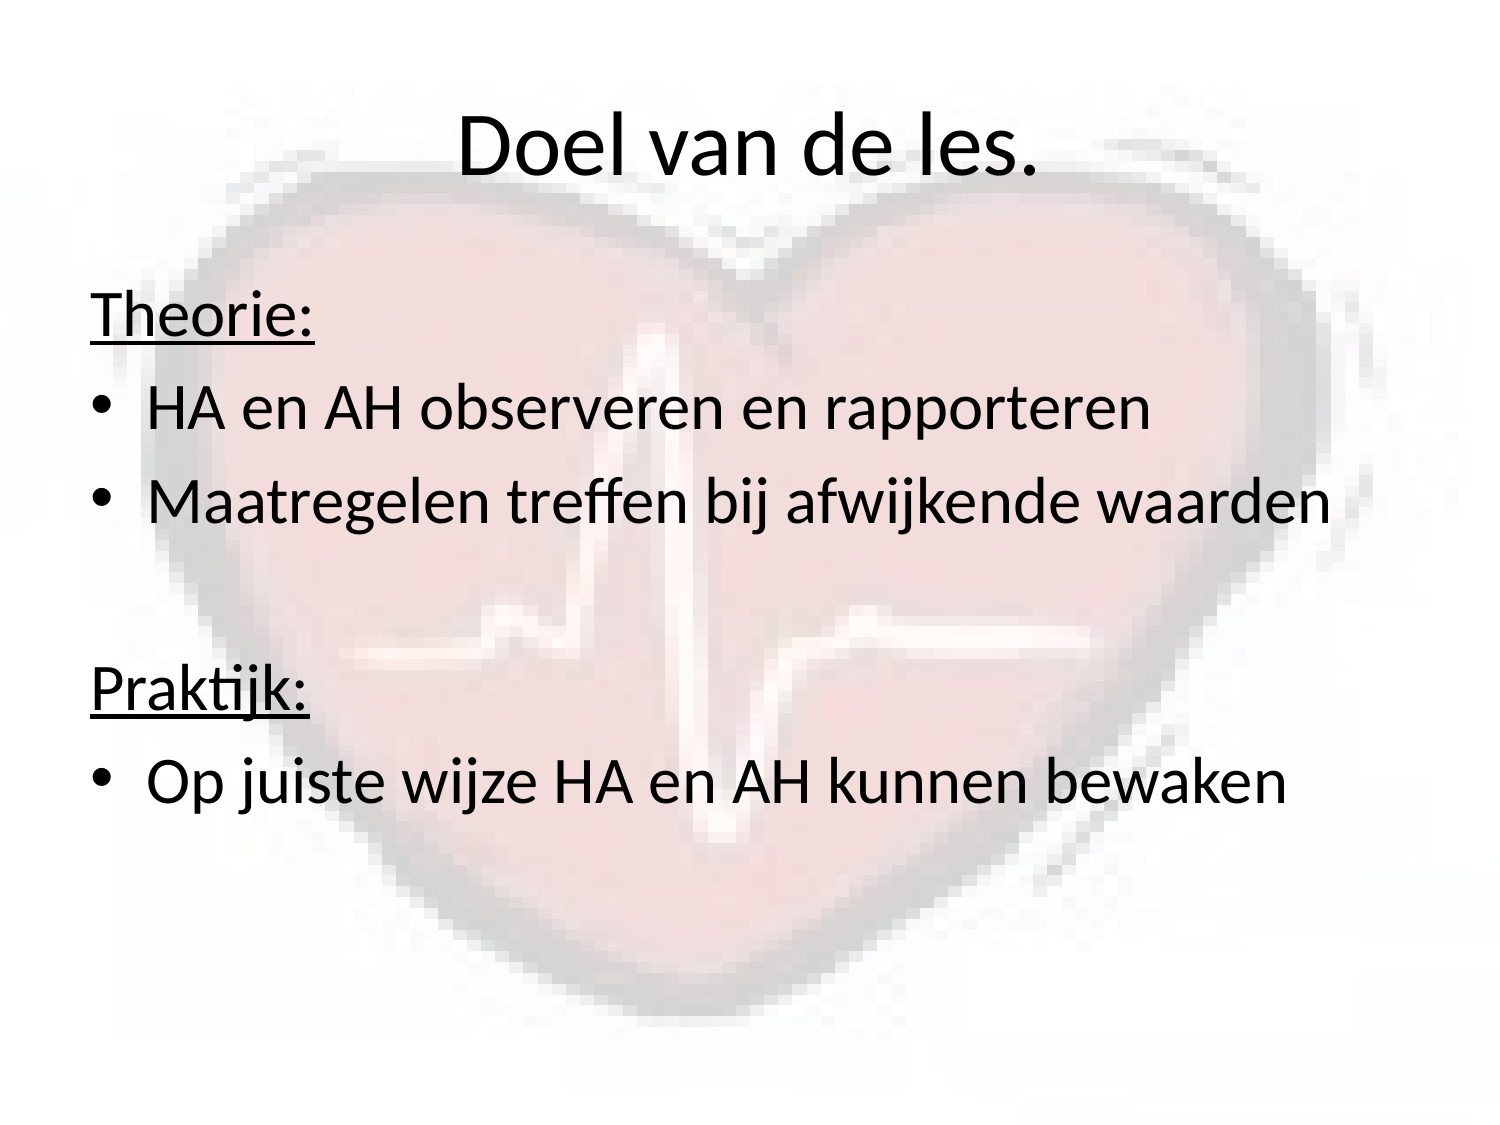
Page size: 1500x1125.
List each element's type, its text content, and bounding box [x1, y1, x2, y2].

title Doel van de les. [75, 45, 1425, 233]
list Theorie: HA en AH observeren en rapporteren Maatregelen treffen bij afwijkende waarden Praktijk: Op juiste wijze HA en AH kunnen bewaken [75, 262, 1425, 1005]
